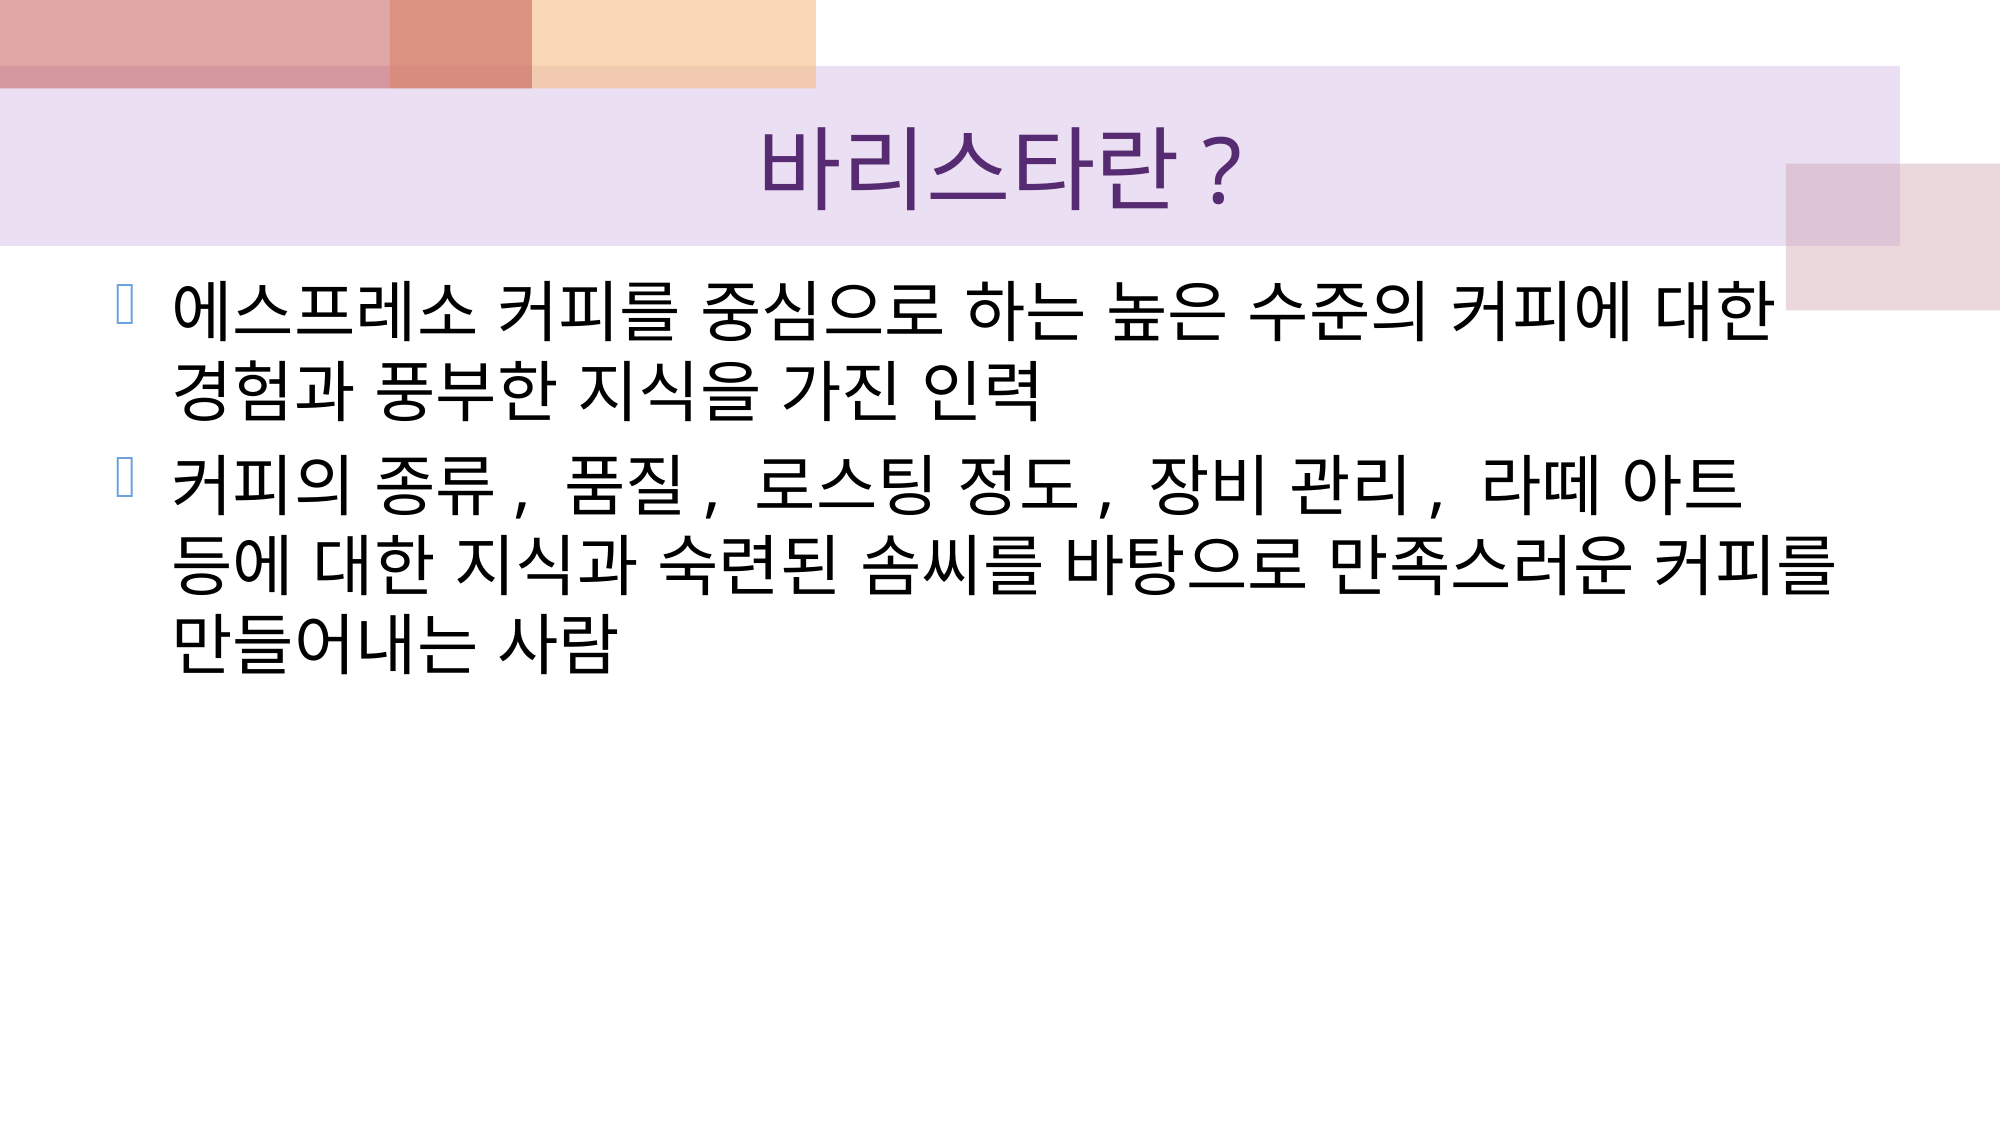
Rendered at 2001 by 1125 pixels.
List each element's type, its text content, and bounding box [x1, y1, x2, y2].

list 에스프레소 커피를 중심으로 하는 높은 수준의 커피에 대한 경험과 풍부한 지식을 가진 인력 커피의 종류, 품질, 로스팅 정도, 장비 관리, 라떼 아트 등에 대한 지식과 숙련된 솜씨를 바탕으로 만족스러운 커피를 만들어내는 사람 [99, 262, 1900, 1005]
title 바리스타란? [99, 88, 1900, 246]
